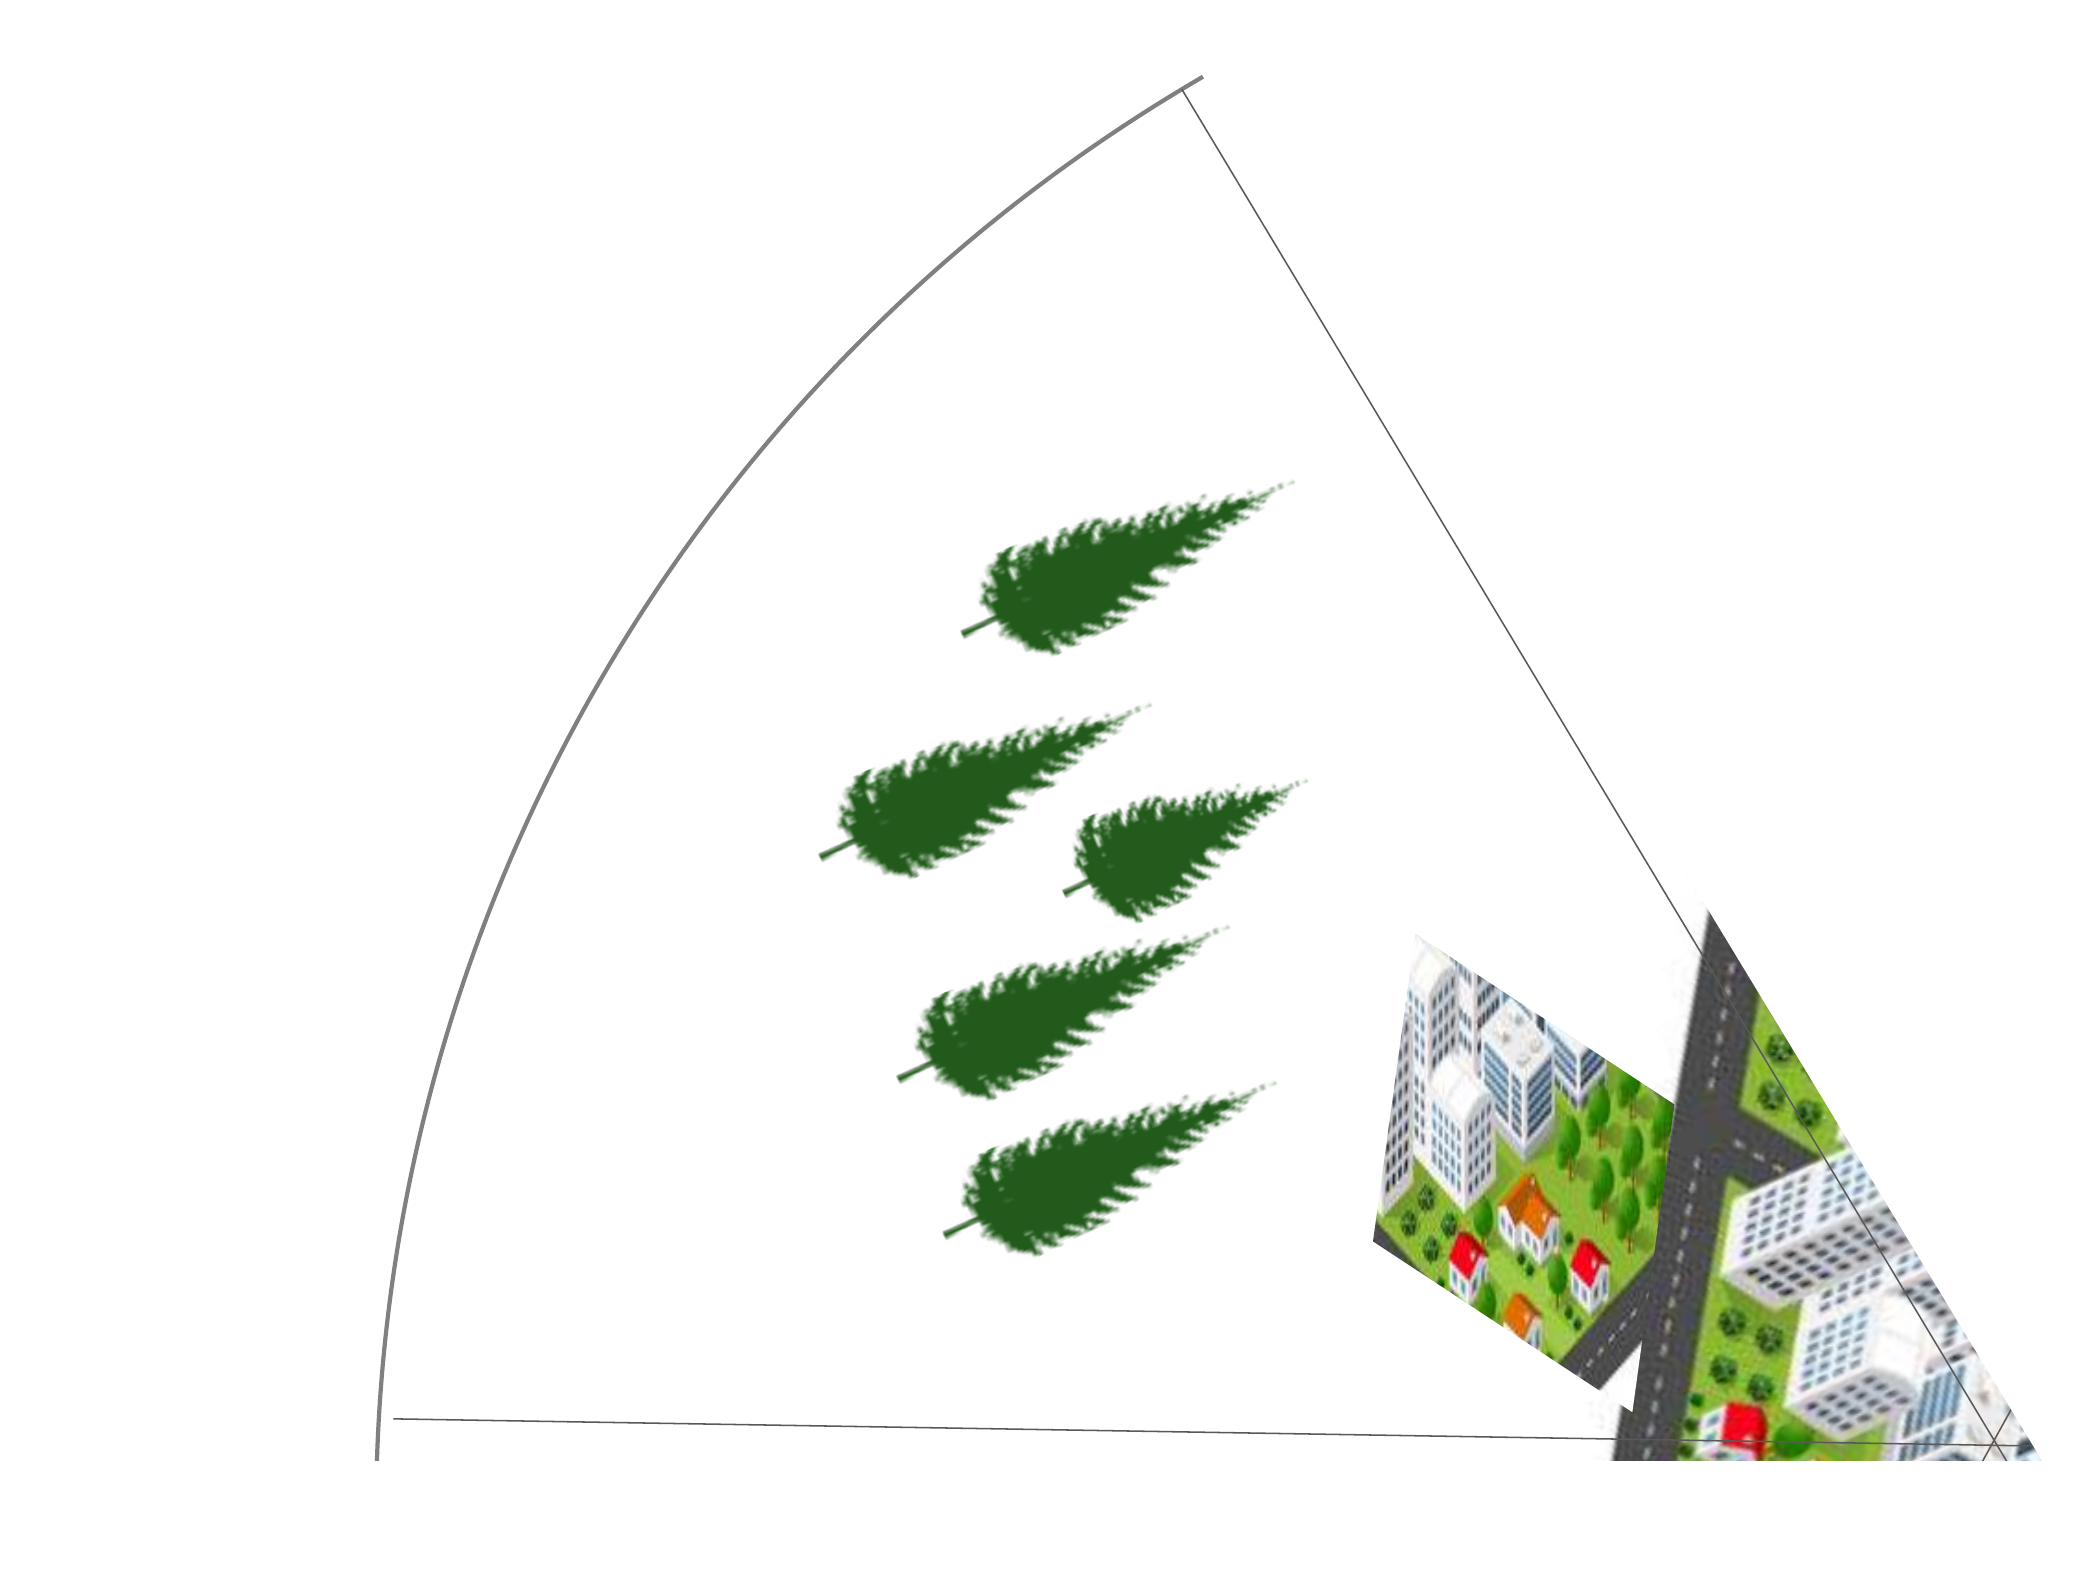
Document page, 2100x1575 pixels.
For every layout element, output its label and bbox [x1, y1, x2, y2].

text_box [241, 0, 2100, 1575]
